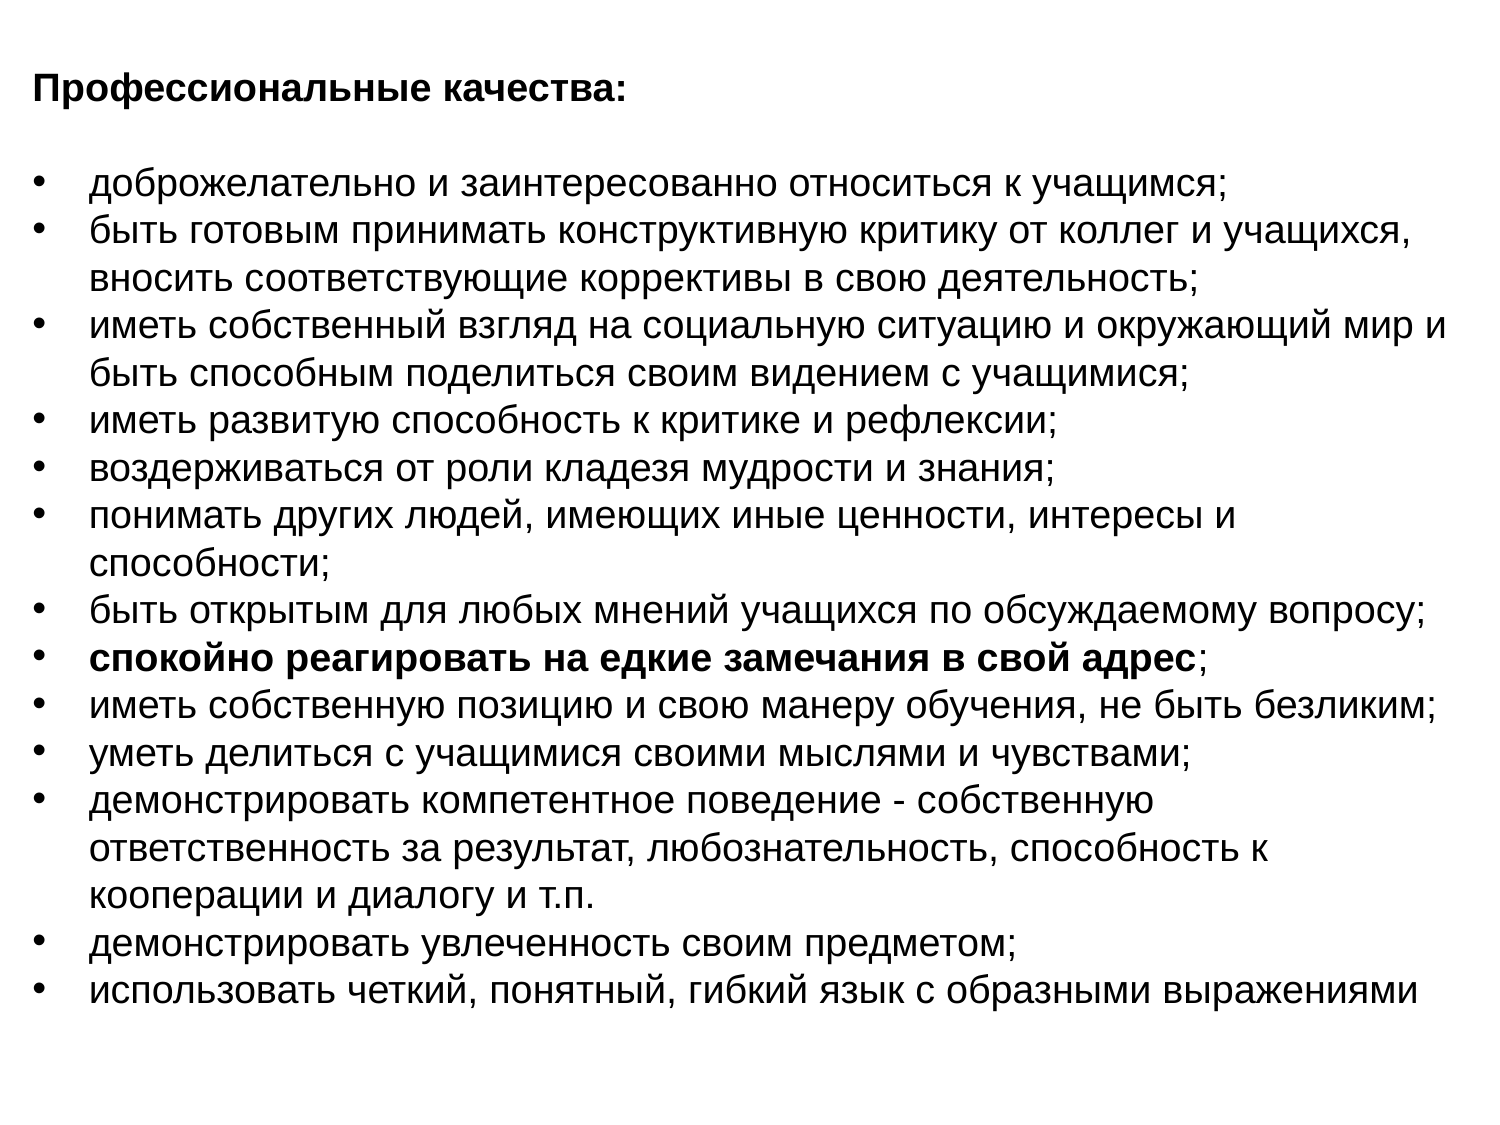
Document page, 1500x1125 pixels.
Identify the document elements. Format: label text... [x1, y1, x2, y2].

text_box Профессиональные качества: доброжелательно и заинтересованно относиться к учащимся; быть готовым принимать конструктивную критику от коллег и учащихся, вносить соответствующие коррективы в свою деятельность; иметь собственный взгляд на социальную ситуацию и окружающий мир и быть способным поделиться своим видением с учащимися; иметь развитую способность к критике и рефлексии; воздерживаться от роли кладезя мудрости и знания; понимать других людей, имеющих иные ценности, интересы и способности; быть открытым для любых мнений учащихся по обсуждаемому вопросу; спокойно реагировать на едкие замечания в свой адрес; иметь собственную позицию и свою манеру обучения, не быть безликим; уметь делиться с учащимися своими мыслями и чувствами; демонстрировать компетентное поведение - собственную ответственность за результат, любознательность, способность к кооперации и диалогу и т.п. демонстрировать увлеченность своим предметом; использовать четкий, понятный, гибкий язык с образными выражениями [17, 54, 1477, 1069]
